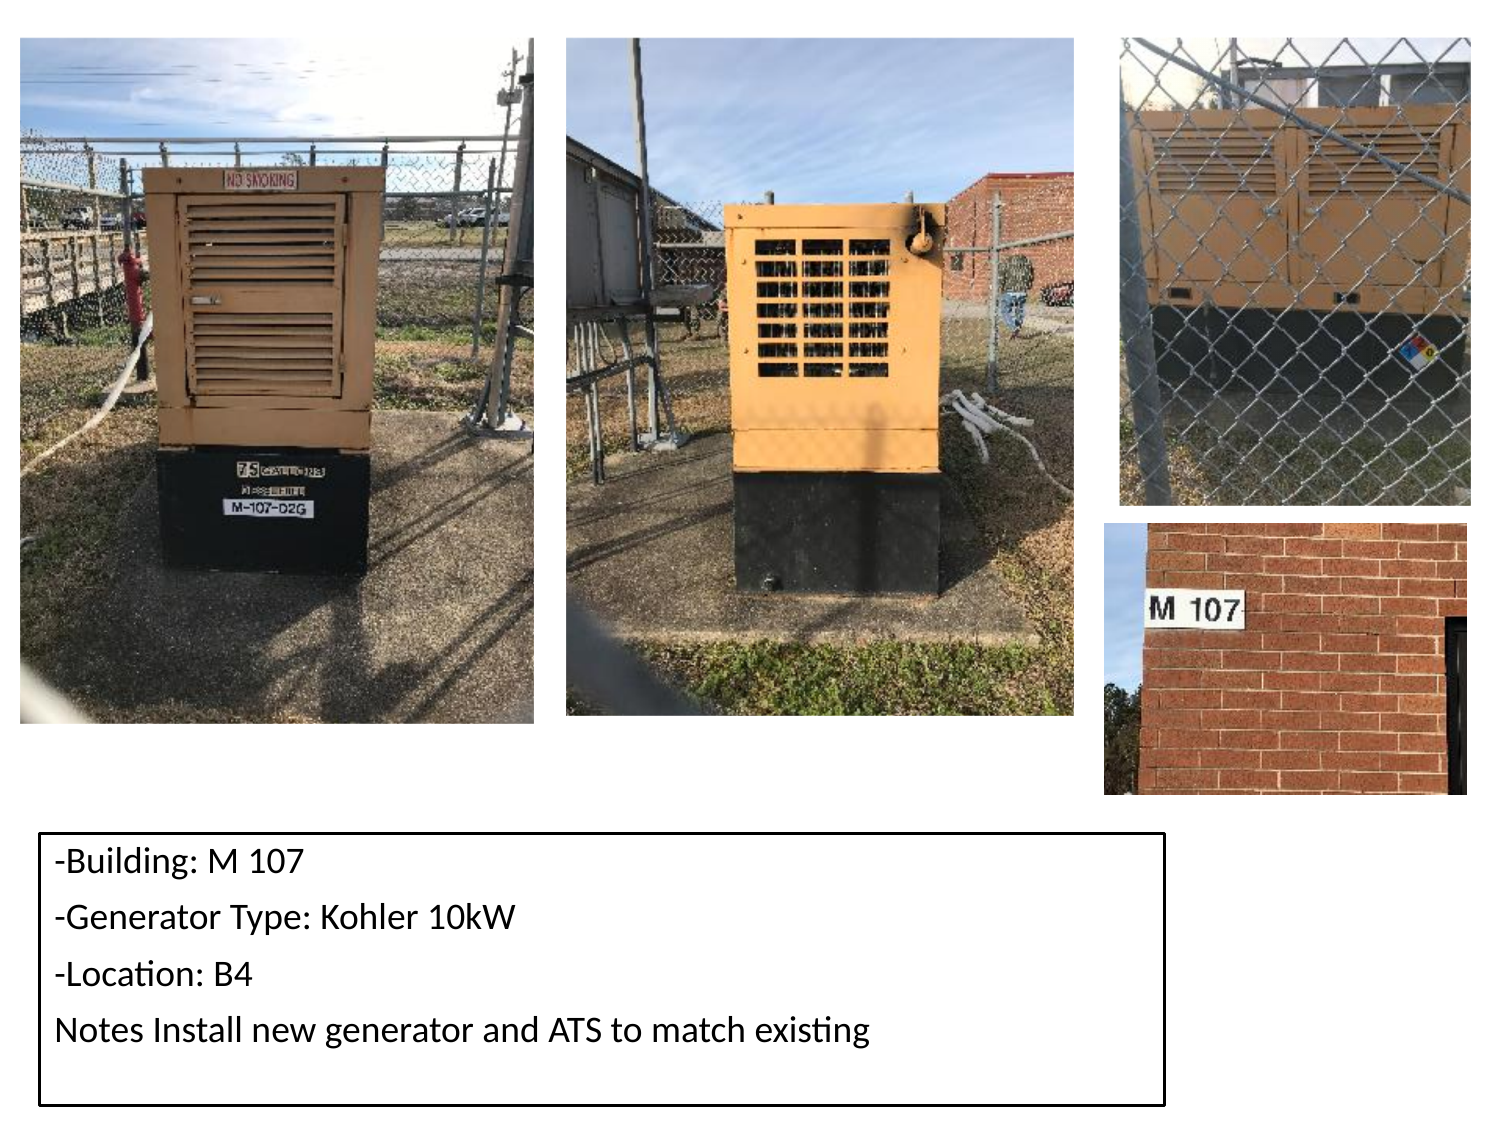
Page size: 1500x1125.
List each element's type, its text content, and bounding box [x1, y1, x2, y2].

text_box -Building: M 107 -Generator Type: Kohler 10kW -Location: B4 Notes Install new generator and ATS to match existing [39, 833, 1165, 1106]
picture [0, 38, 1500, 795]
